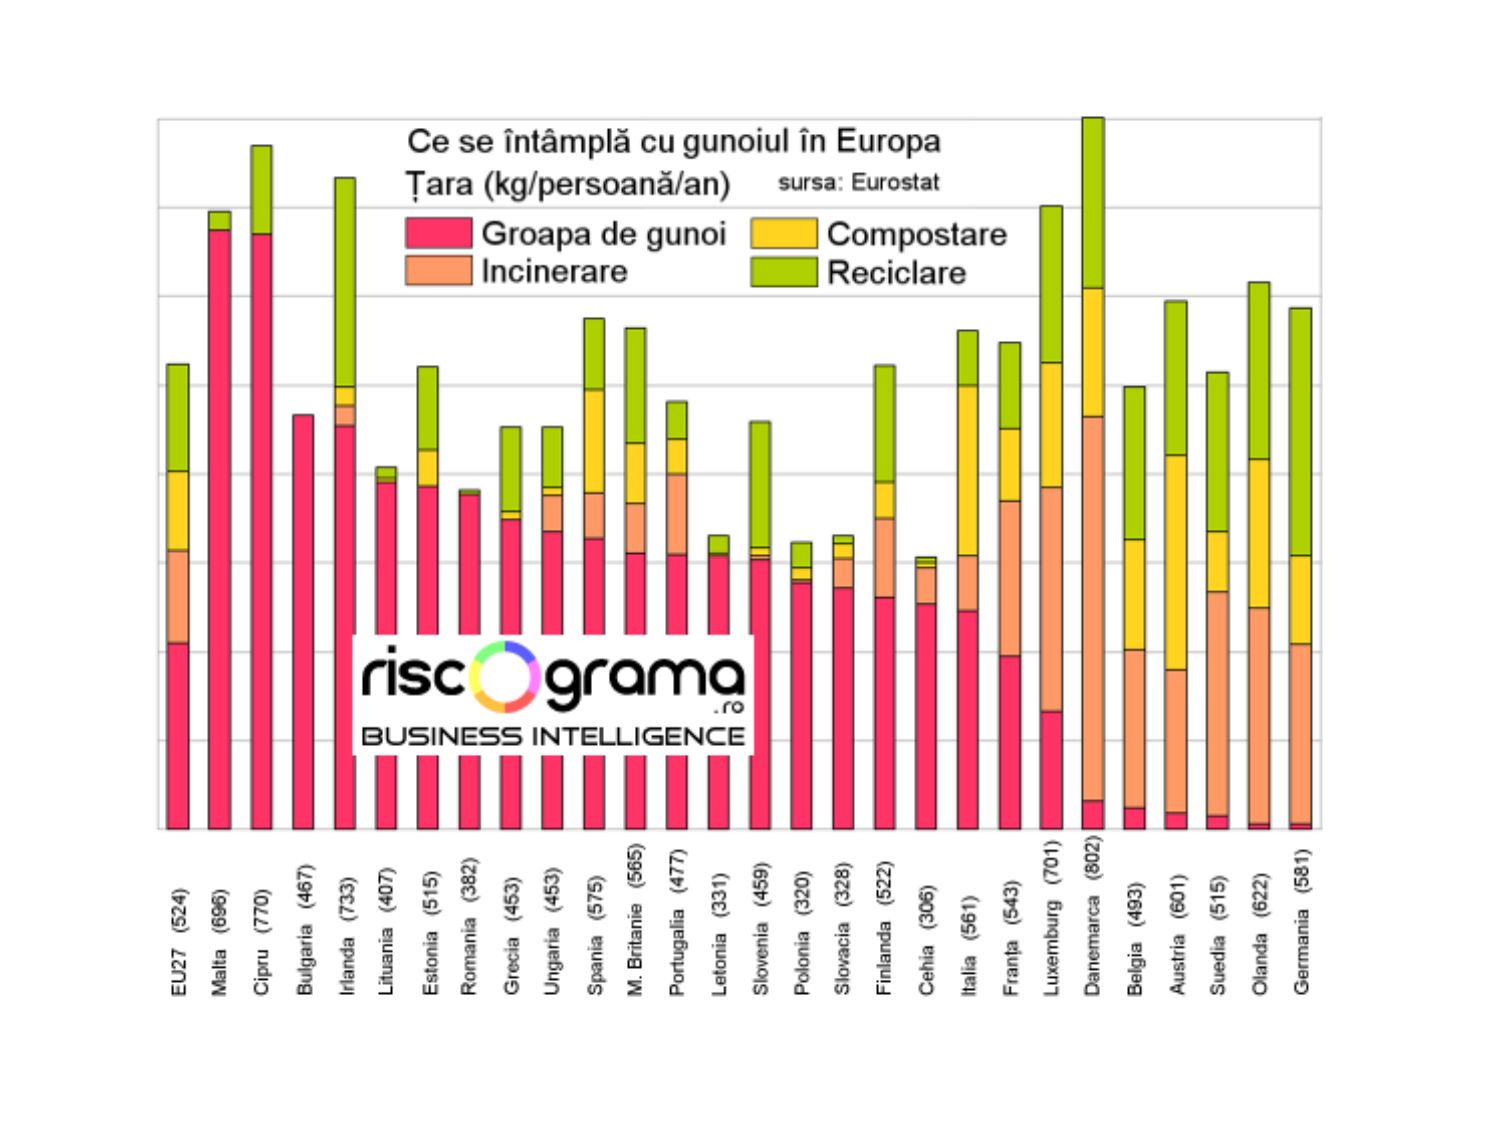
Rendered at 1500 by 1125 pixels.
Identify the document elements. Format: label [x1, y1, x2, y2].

list [140, 105, 1346, 1009]
